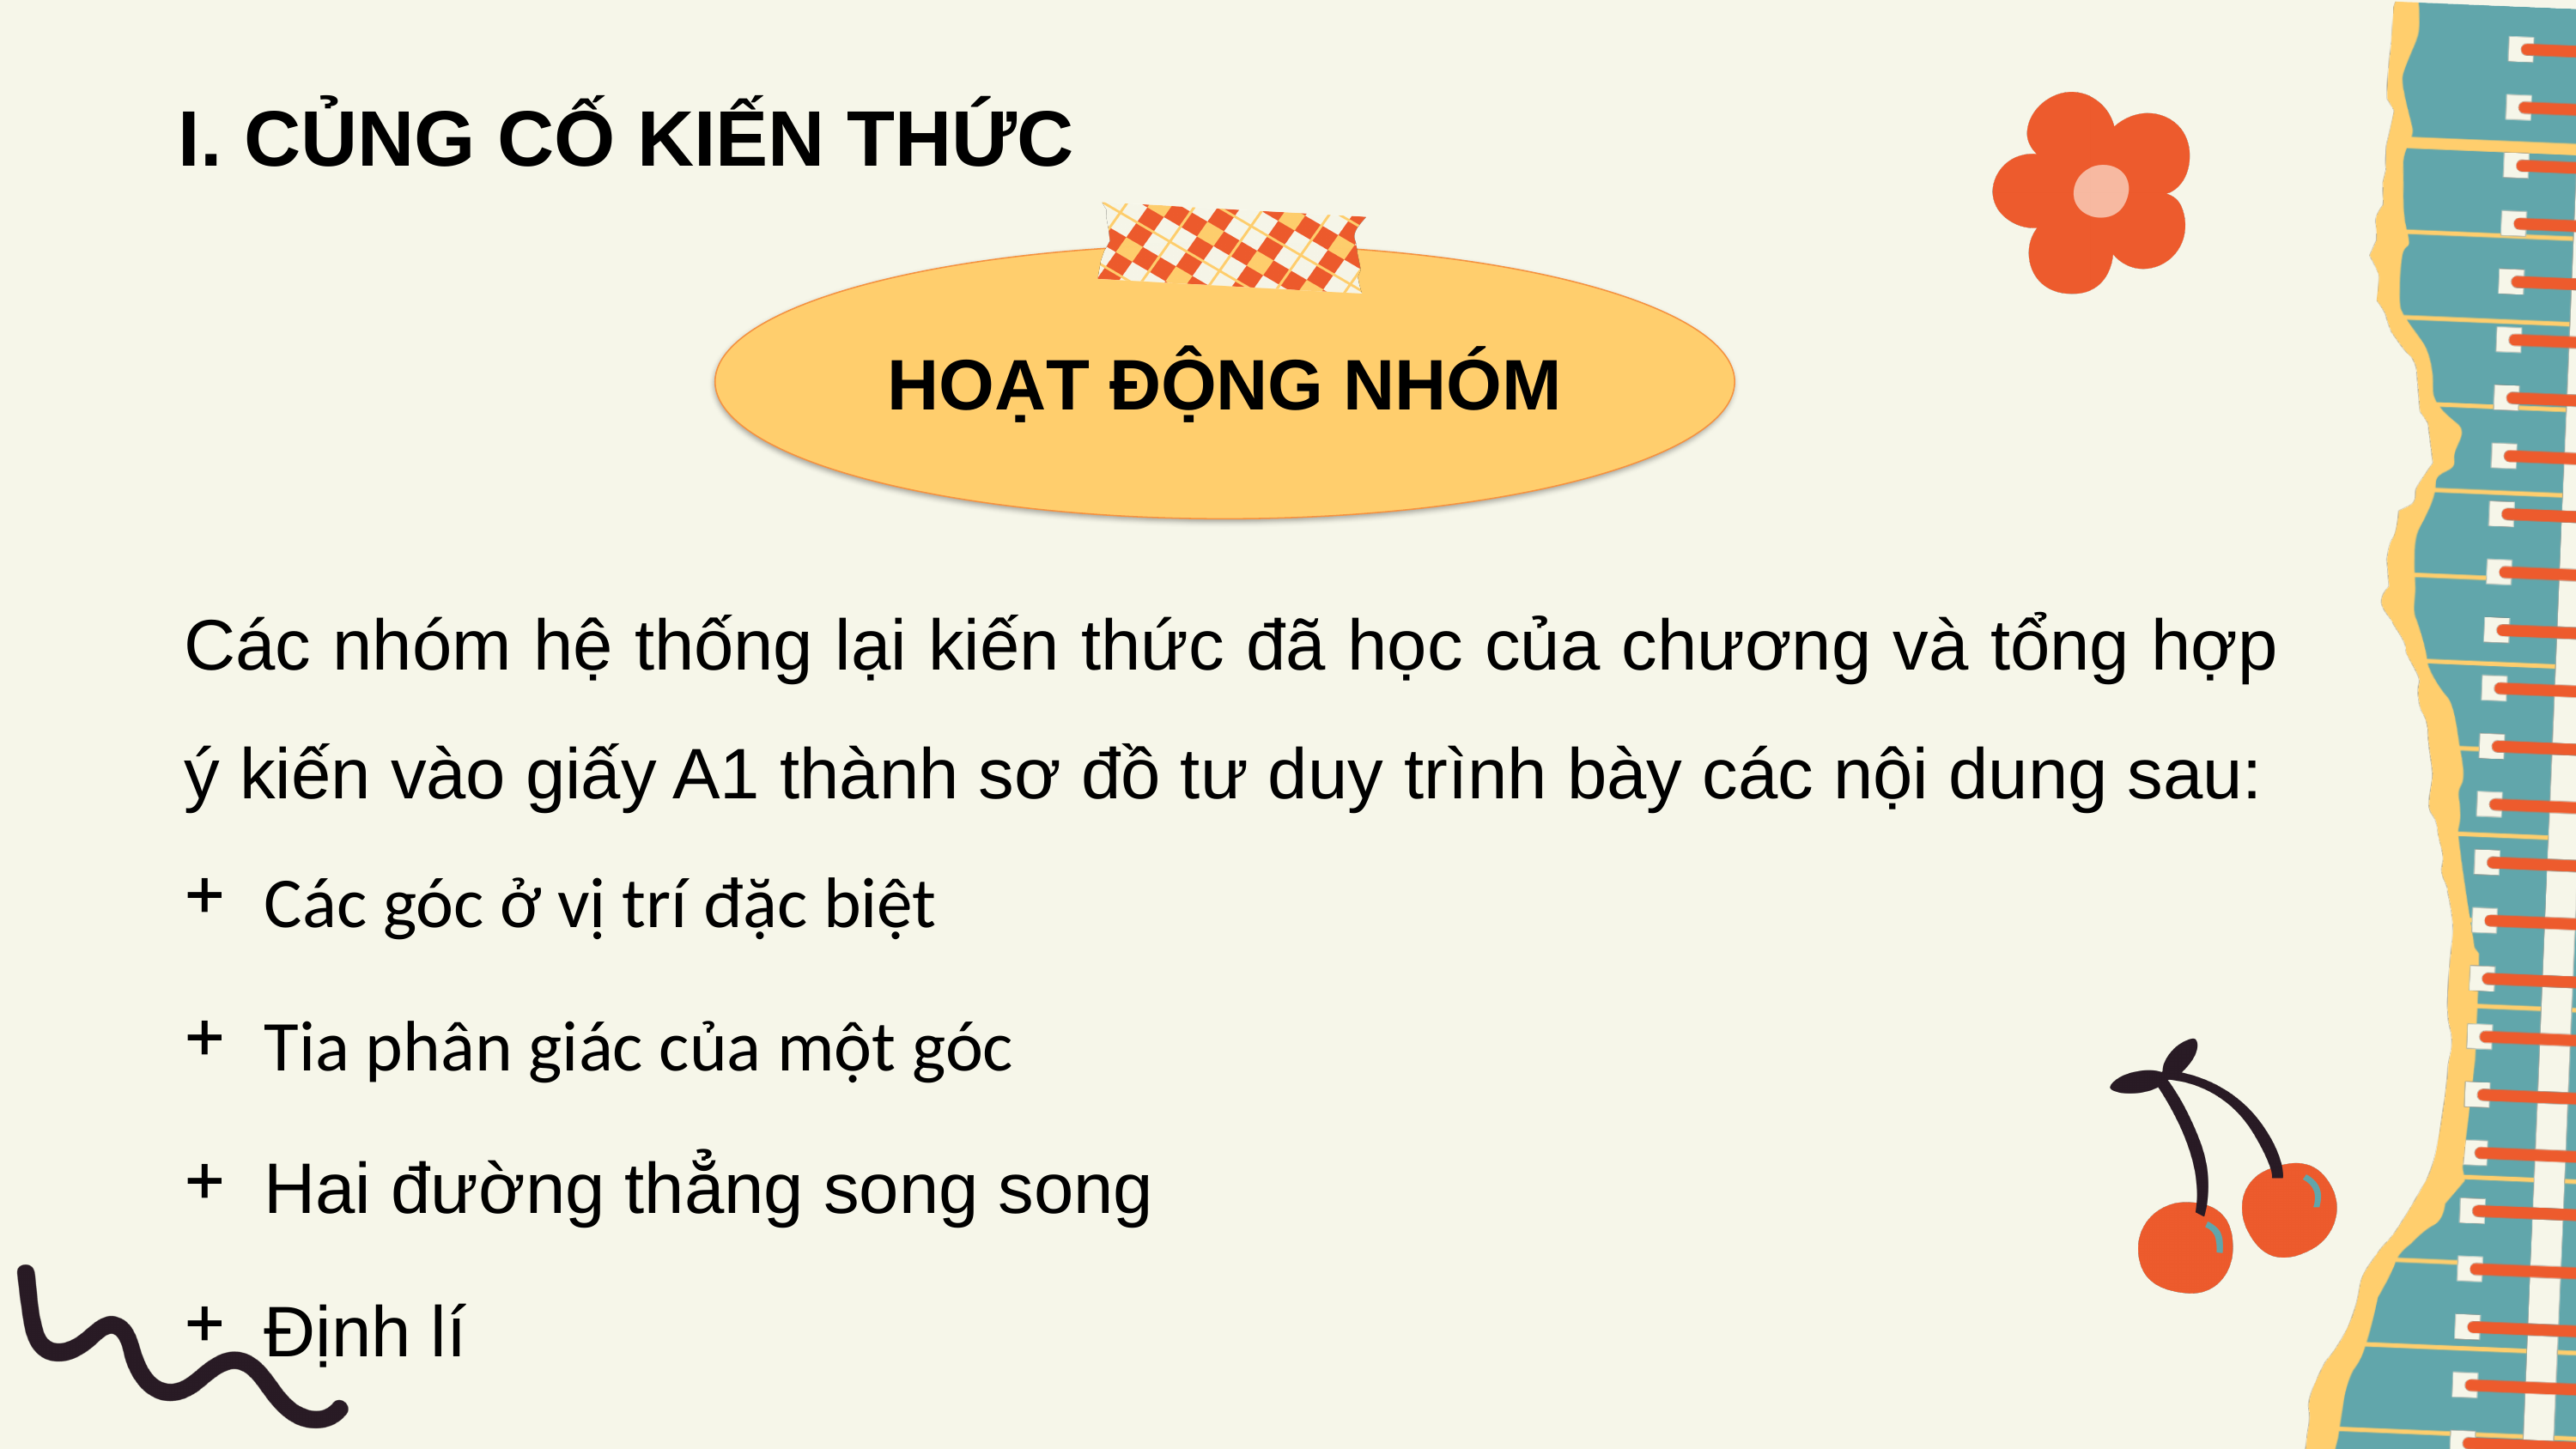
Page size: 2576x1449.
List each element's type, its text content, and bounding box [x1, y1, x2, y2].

picture [1098, 203, 1366, 294]
text_box HOẠT ĐỘNG NHÓM [714, 248, 1735, 520]
picture [1990, 91, 2190, 294]
picture [2109, 1, 2576, 1449]
text_box I. CỦNG CỐ KIẾN THỨC [165, 81, 1293, 189]
text_box Các nhóm hệ thống lại kiến thức đã học của chương và tổng hợp ý kiến vào giấy A1 thành sơ đồ tư duy trình bày các nội dung sau: Các góc ở vị trí đặc biệt Tia phân giác của một góc Hai đường thẳng song song Định lí [171, 549, 2292, 1378]
picture [1, 1206, 358, 1449]
